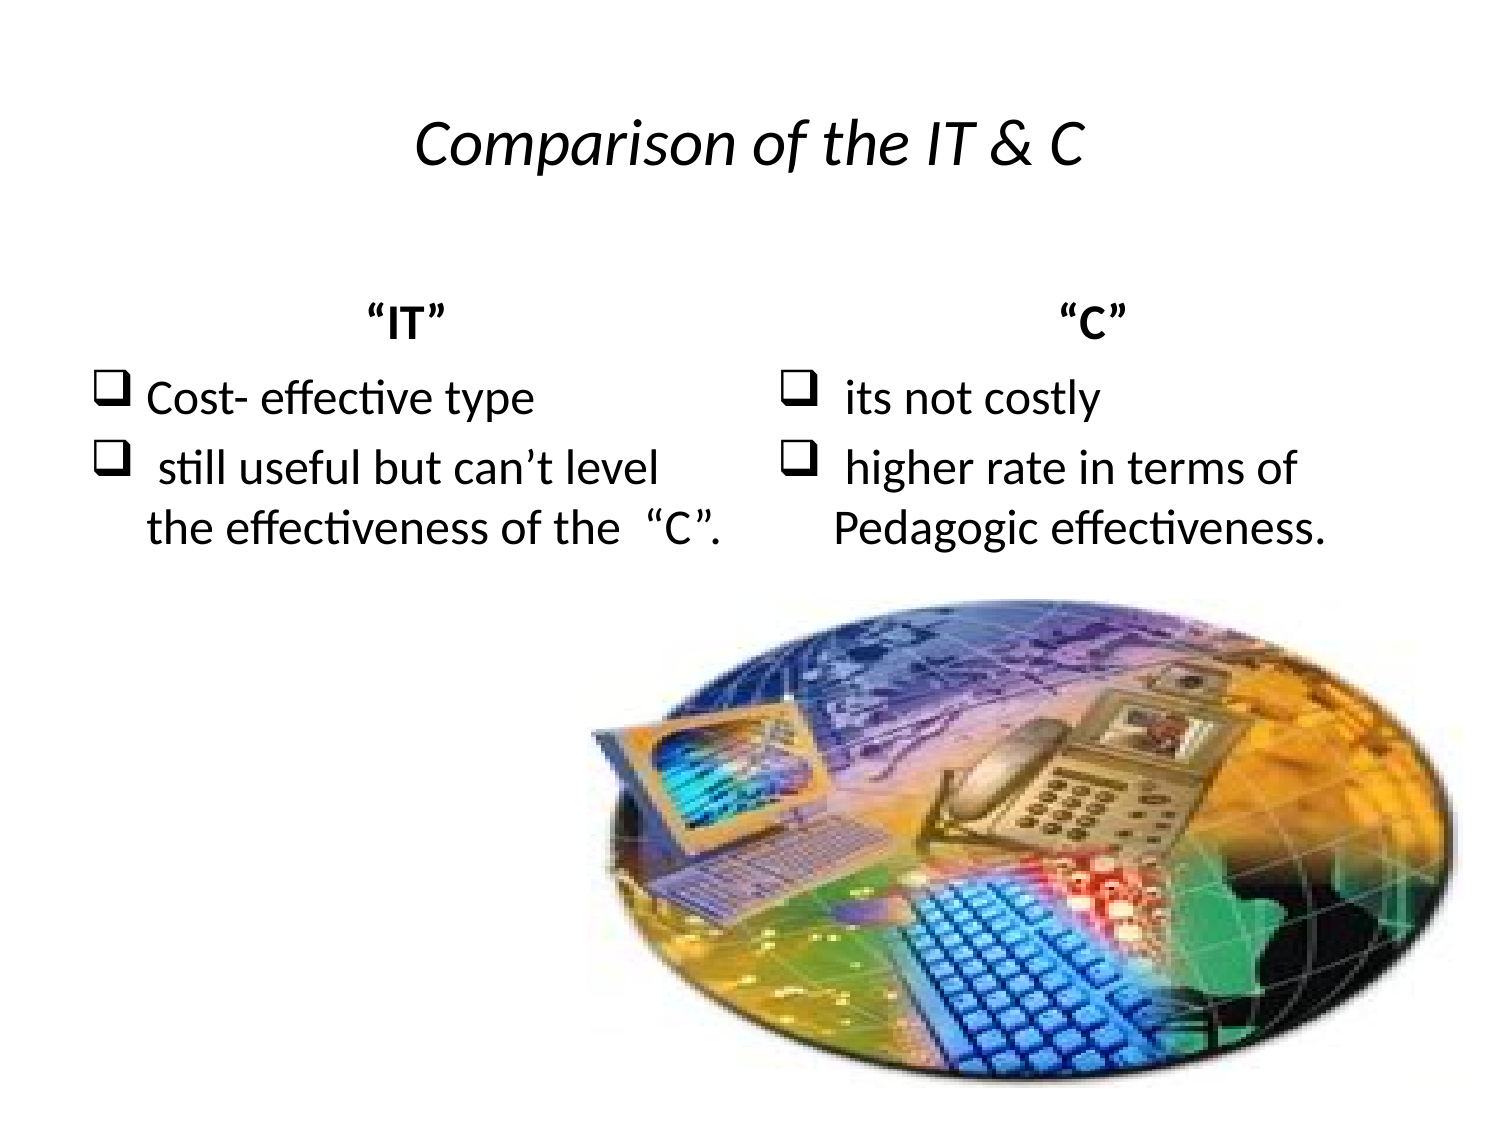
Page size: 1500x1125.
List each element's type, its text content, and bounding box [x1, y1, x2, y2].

list “IT” [75, 251, 738, 356]
list “C” [761, 251, 1425, 356]
picture [587, 599, 1463, 1088]
list Cost- effective type still useful but can’t level the effectiveness of the “C”. [75, 356, 738, 1005]
title Comparison of the IT & C [75, 45, 1425, 233]
list its not costly higher rate in terms of Pedagogic effectiveness. [761, 356, 1425, 598]
